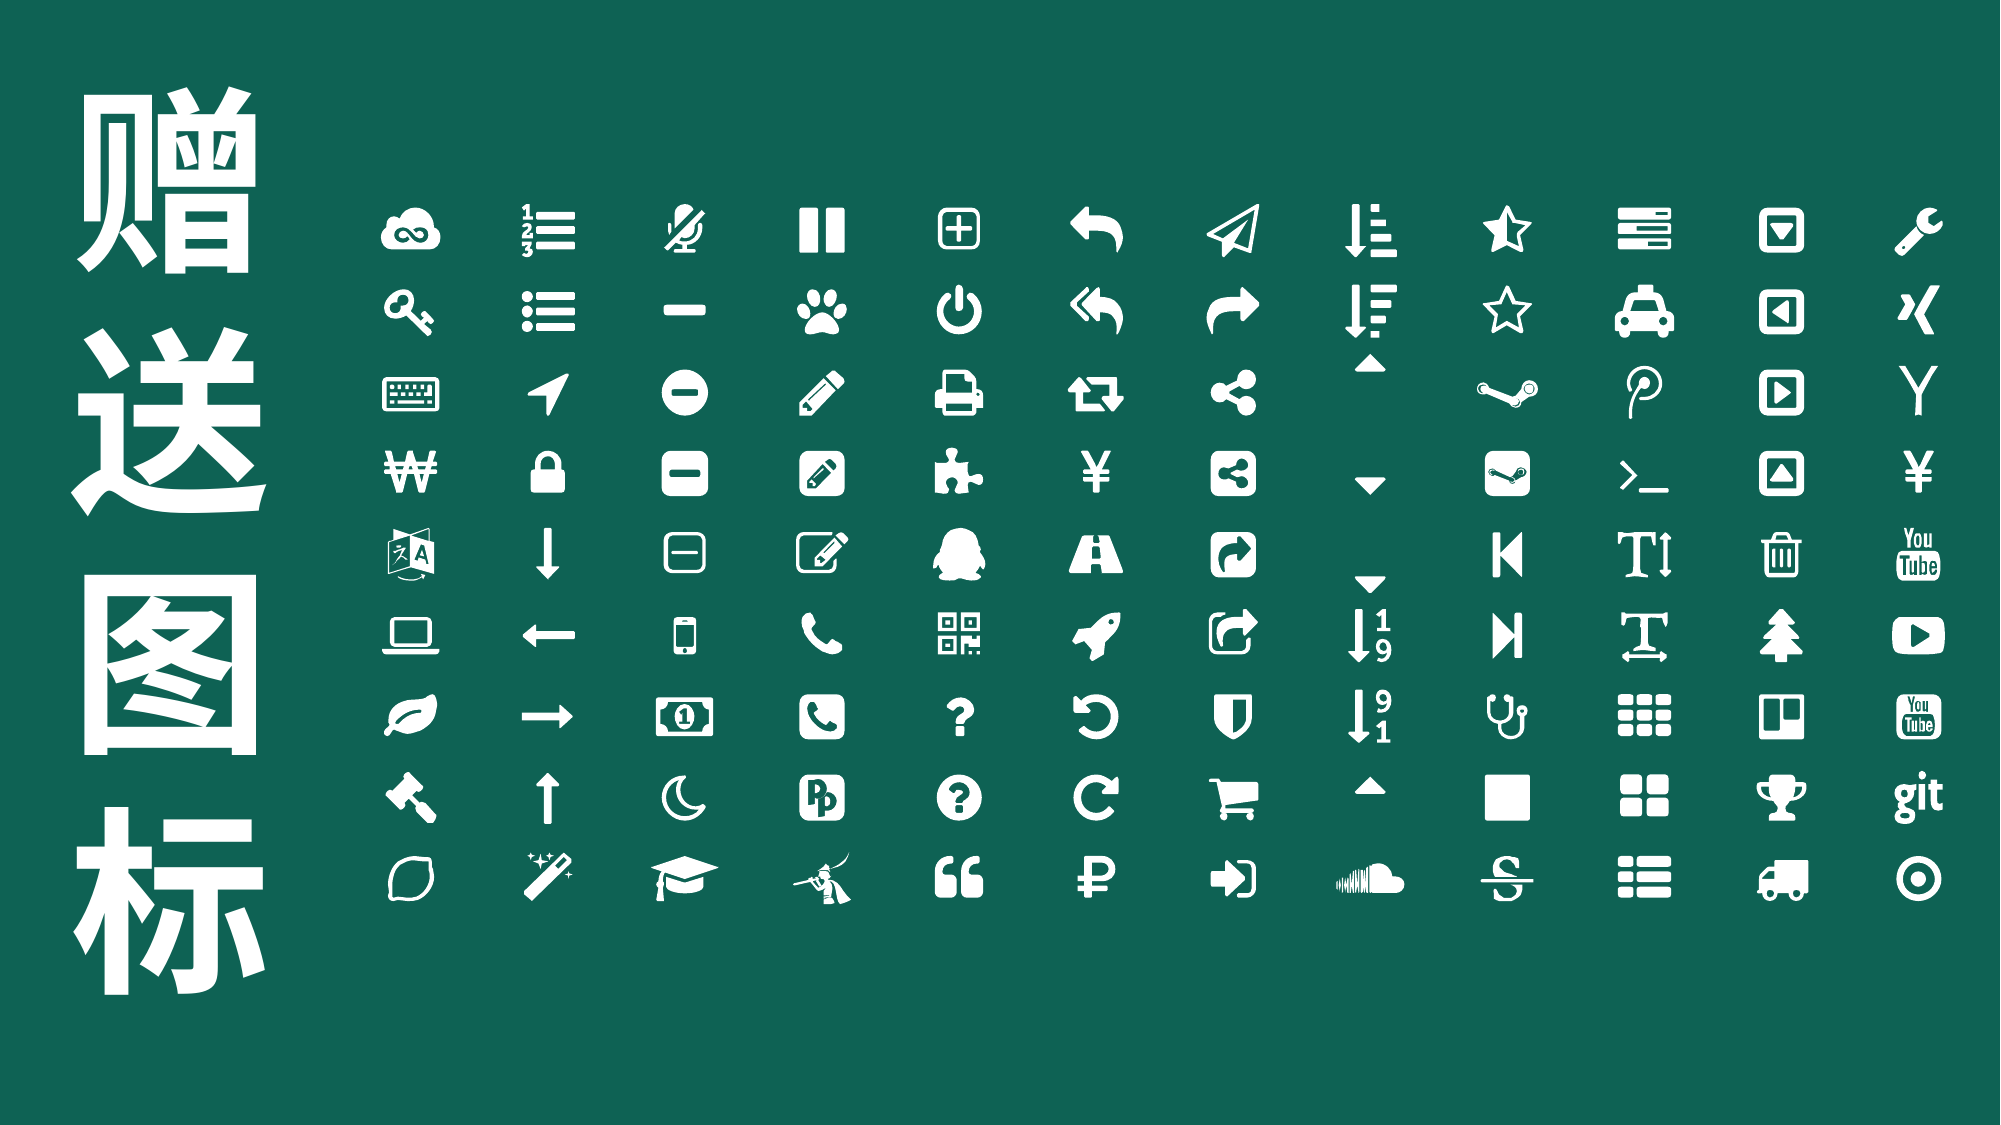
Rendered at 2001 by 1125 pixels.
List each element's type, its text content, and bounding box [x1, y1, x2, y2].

text_box [1068, 535, 1123, 574]
text_box [1614, 284, 1675, 338]
text_box [663, 304, 706, 316]
text_box [1620, 774, 1643, 795]
text_box [380, 207, 441, 250]
text_box [1903, 450, 1934, 493]
text_box [1617, 207, 1672, 220]
text_box [955, 726, 965, 737]
text_box [1636, 709, 1653, 721]
text_box [663, 209, 706, 253]
text_box [384, 289, 435, 337]
text_box [389, 617, 432, 647]
text_box [1894, 207, 1943, 256]
text_box [1646, 797, 1669, 817]
text_box [1487, 694, 1528, 740]
text_box [521, 704, 573, 729]
text_box [1067, 377, 1106, 412]
text_box [1210, 450, 1256, 497]
text_box [961, 855, 984, 898]
text_box [799, 370, 845, 416]
text_box [1375, 638, 1392, 663]
text_box [1080, 450, 1112, 493]
text_box [1617, 222, 1672, 234]
text_box [1759, 450, 1805, 497]
text_box [835, 532, 849, 545]
text_box [1896, 856, 1942, 902]
text_box [1759, 207, 1805, 253]
text_box [937, 635, 957, 655]
text_box [661, 775, 706, 821]
text_box [1617, 694, 1634, 706]
text_box [397, 573, 426, 581]
text_box [1348, 609, 1370, 663]
text_box [1354, 776, 1386, 794]
text_box [663, 532, 706, 574]
text_box [521, 305, 533, 318]
text_box [1070, 206, 1123, 253]
text_box [1646, 774, 1669, 795]
text_box [1375, 689, 1392, 713]
text_box [655, 697, 714, 737]
text_box [1370, 219, 1386, 227]
text_box [382, 377, 440, 412]
text_box [1655, 709, 1672, 721]
text_box [1620, 460, 1638, 491]
text_box [1626, 365, 1663, 401]
text_box [1759, 369, 1805, 416]
text_box [1208, 612, 1251, 655]
text_box [1655, 694, 1672, 706]
text_box [1617, 855, 1634, 867]
text_box [1896, 694, 1942, 740]
text_box [1493, 884, 1523, 902]
text_box [1370, 331, 1380, 338]
text_box [661, 369, 709, 416]
text_box [521, 320, 533, 332]
text_box [1492, 612, 1523, 659]
text_box [521, 204, 533, 220]
text_box [1214, 694, 1252, 740]
text_box [1617, 871, 1634, 883]
text_box [1482, 285, 1533, 334]
text_box [799, 450, 845, 497]
text_box [1913, 533, 1922, 548]
text_box [1636, 694, 1653, 706]
text_box [527, 373, 569, 416]
text_box [536, 226, 575, 234]
text_box [1898, 365, 1939, 416]
text_box [1072, 612, 1121, 661]
text_box [1621, 612, 1668, 652]
text_box [521, 291, 533, 303]
text_box [521, 241, 533, 258]
text_box [1370, 249, 1397, 258]
text_box [1655, 723, 1672, 737]
text_box [1756, 860, 1809, 901]
text_box [1759, 289, 1805, 335]
text_box [524, 852, 572, 901]
text_box [1370, 204, 1380, 212]
text_box [674, 204, 694, 229]
text_box [1617, 238, 1672, 250]
text_box [1620, 797, 1643, 817]
text_box [1918, 784, 1926, 810]
text_box [799, 207, 819, 253]
text_box [1345, 204, 1367, 258]
text_box [1759, 609, 1803, 663]
text_box [1638, 488, 1669, 493]
text_box [1617, 532, 1656, 578]
text_box [536, 241, 575, 250]
text_box [936, 774, 982, 821]
text_box [1073, 774, 1119, 821]
text_box [1636, 871, 1672, 883]
text_box [1918, 770, 1927, 780]
text_box [1484, 450, 1530, 497]
text_box [799, 694, 845, 740]
text_box [1208, 778, 1259, 821]
text_box [1077, 855, 1116, 898]
text_box [936, 292, 982, 335]
text_box [1617, 886, 1634, 898]
text_box [1928, 779, 1943, 811]
text_box [1210, 860, 1245, 897]
text_box [1761, 532, 1802, 578]
text_box [1375, 609, 1391, 632]
text_box [937, 207, 980, 250]
text_box [536, 323, 575, 331]
text_box [933, 527, 986, 581]
text_box [650, 856, 719, 902]
text_box [673, 617, 697, 655]
text_box [960, 635, 980, 655]
text_box [1354, 477, 1386, 496]
text_box [1370, 284, 1397, 293]
text_box [1636, 886, 1672, 898]
text_box [806, 289, 821, 307]
text_box [1345, 284, 1367, 338]
text_box [1892, 617, 1945, 655]
text_box [1206, 204, 1260, 258]
text_box [536, 292, 575, 300]
text_box [1756, 774, 1807, 821]
text_box [536, 773, 560, 824]
text_box [797, 303, 847, 335]
text_box [1897, 294, 1916, 320]
text_box [1896, 550, 1941, 581]
text_box [955, 284, 964, 312]
text_box [1370, 315, 1386, 324]
text_box [814, 537, 843, 567]
text_box 赠送图标 [55, 49, 309, 1025]
text_box [1492, 856, 1520, 877]
text_box [521, 222, 533, 239]
text_box [934, 447, 984, 494]
text_box [1375, 720, 1391, 743]
text_box [530, 450, 565, 493]
text_box [801, 612, 843, 655]
text_box [1617, 723, 1634, 737]
text_box [796, 532, 837, 574]
text_box [1482, 205, 1532, 252]
text_box [960, 612, 980, 632]
text_box [1923, 533, 1932, 548]
text_box [1617, 709, 1634, 721]
text_box [1636, 723, 1653, 737]
text_box [536, 307, 575, 316]
text_box [1914, 285, 1940, 335]
text_box [1073, 694, 1119, 740]
text_box [946, 697, 975, 724]
text_box [384, 450, 438, 493]
text_box [792, 852, 851, 905]
text_box [1628, 376, 1651, 419]
text_box [823, 289, 837, 307]
text_box [1622, 651, 1667, 663]
text_box [661, 450, 709, 497]
text_box [522, 624, 575, 647]
text_box [564, 871, 573, 879]
text_box [536, 527, 560, 580]
text_box [1086, 377, 1124, 412]
text_box [382, 648, 440, 655]
text_box [1354, 353, 1386, 372]
text_box [387, 527, 435, 574]
text_box [1236, 860, 1256, 898]
text_box [1894, 784, 1917, 824]
text_box [385, 772, 437, 823]
text_box [1659, 532, 1672, 578]
text_box [1484, 774, 1530, 821]
text_box [1480, 879, 1534, 883]
text_box [1759, 694, 1805, 740]
text_box [825, 207, 845, 253]
text_box [384, 694, 438, 737]
text_box [1370, 233, 1392, 242]
text_box [536, 211, 575, 220]
text_box [1216, 609, 1259, 647]
text_box [1348, 689, 1370, 743]
text_box [387, 856, 435, 902]
text_box [1070, 287, 1123, 335]
text_box [937, 612, 957, 632]
text_box [934, 855, 957, 898]
text_box [1370, 300, 1392, 308]
text_box [1904, 527, 1914, 548]
text_box [1477, 380, 1538, 408]
text_box [1206, 287, 1260, 335]
text_box [1210, 532, 1256, 578]
text_box [1210, 369, 1256, 416]
text_box [799, 774, 845, 821]
text_box [1336, 863, 1405, 893]
text_box [1354, 576, 1386, 593]
text_box [1492, 532, 1523, 578]
text_box [1636, 855, 1672, 867]
text_box [934, 369, 984, 416]
